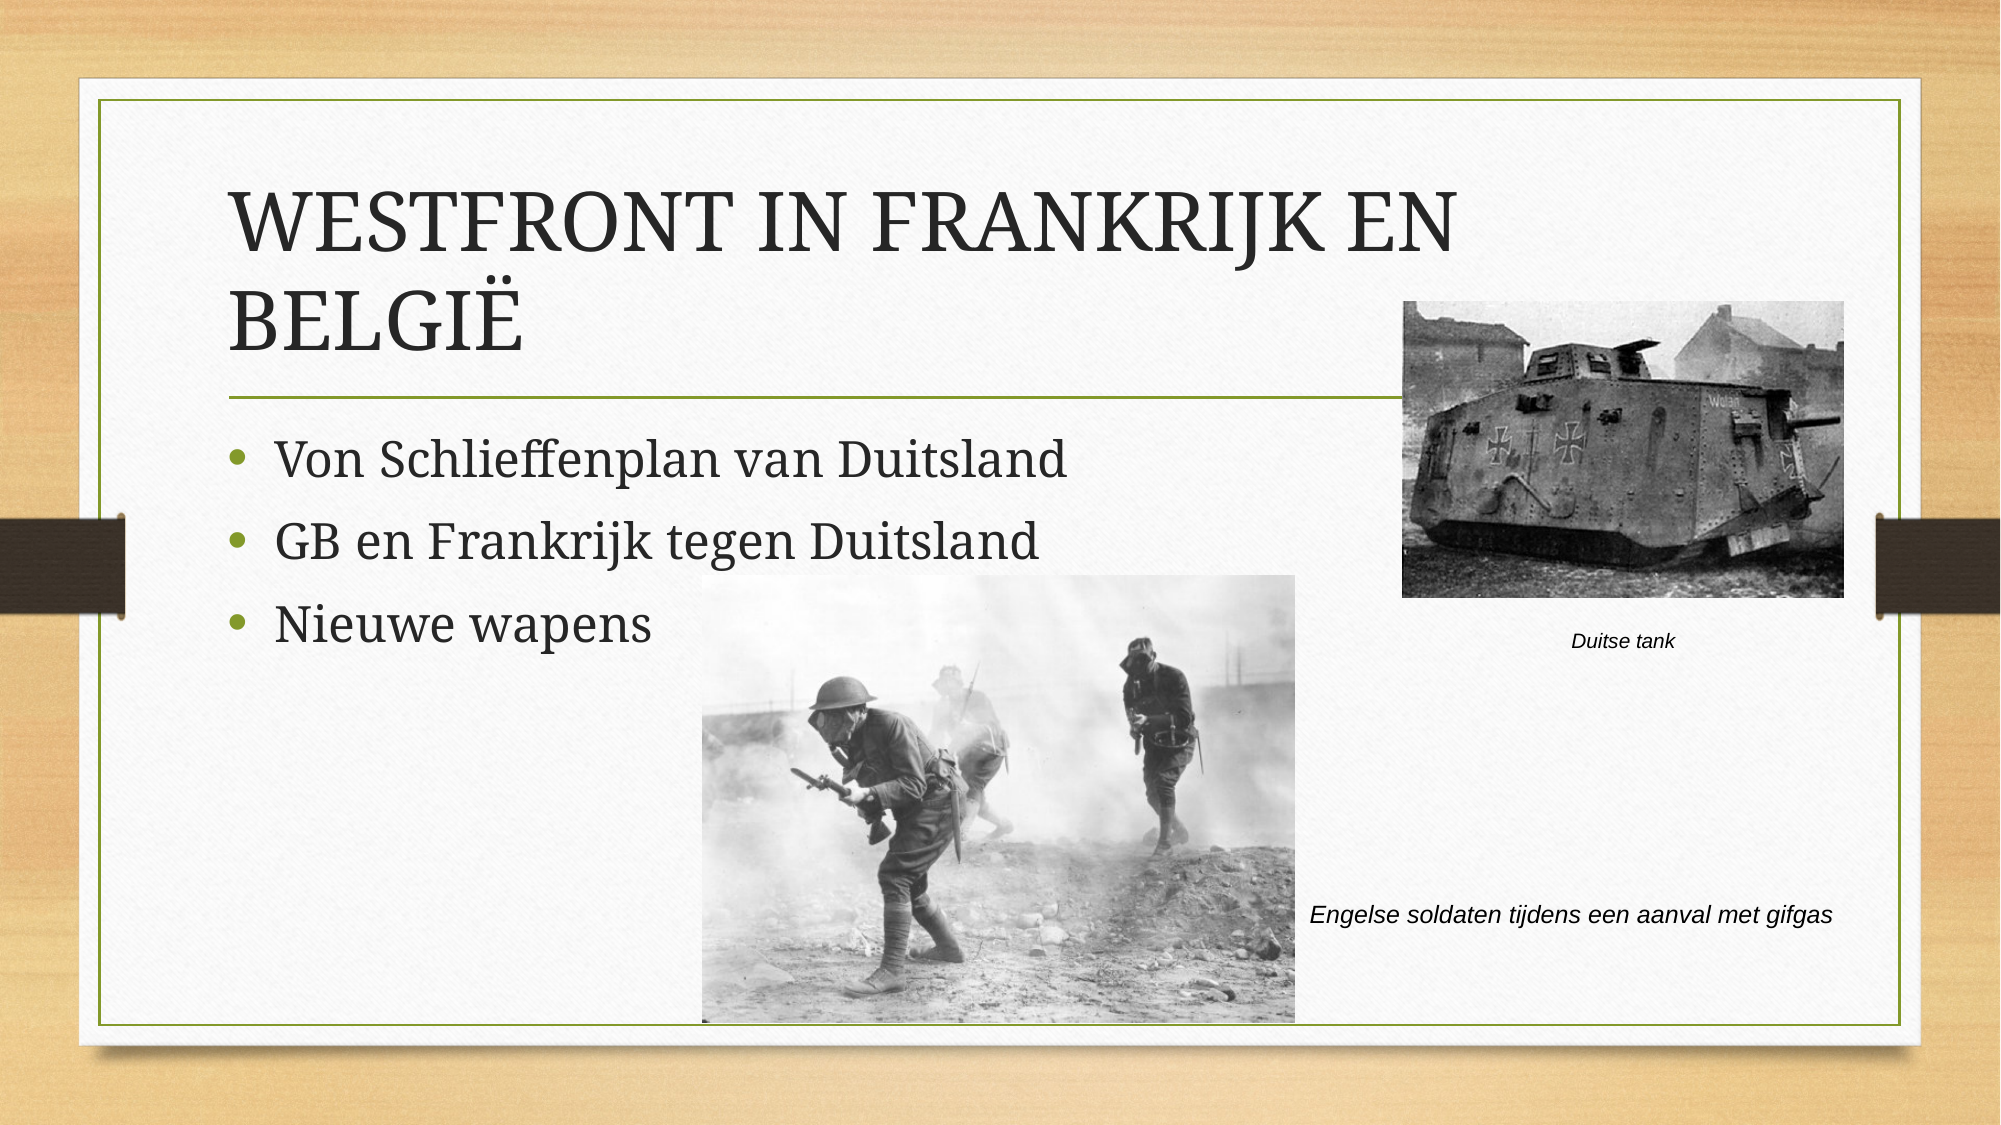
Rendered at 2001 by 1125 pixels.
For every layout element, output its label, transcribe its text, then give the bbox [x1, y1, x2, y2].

title WESTFRONT IN FRANKRIJK EN BELGIË [212, 161, 1788, 375]
text_box Duitse tank [1493, 620, 1754, 661]
list Von Schlieffenplan van Duitsland GB en Frankrijk tegen Duitsland Nieuwe wapens [212, 419, 1788, 964]
text_box Engelse soldaten tijdens een aanval met gifgas [1296, 891, 1875, 937]
picture [0, 0, 2001, 1125]
